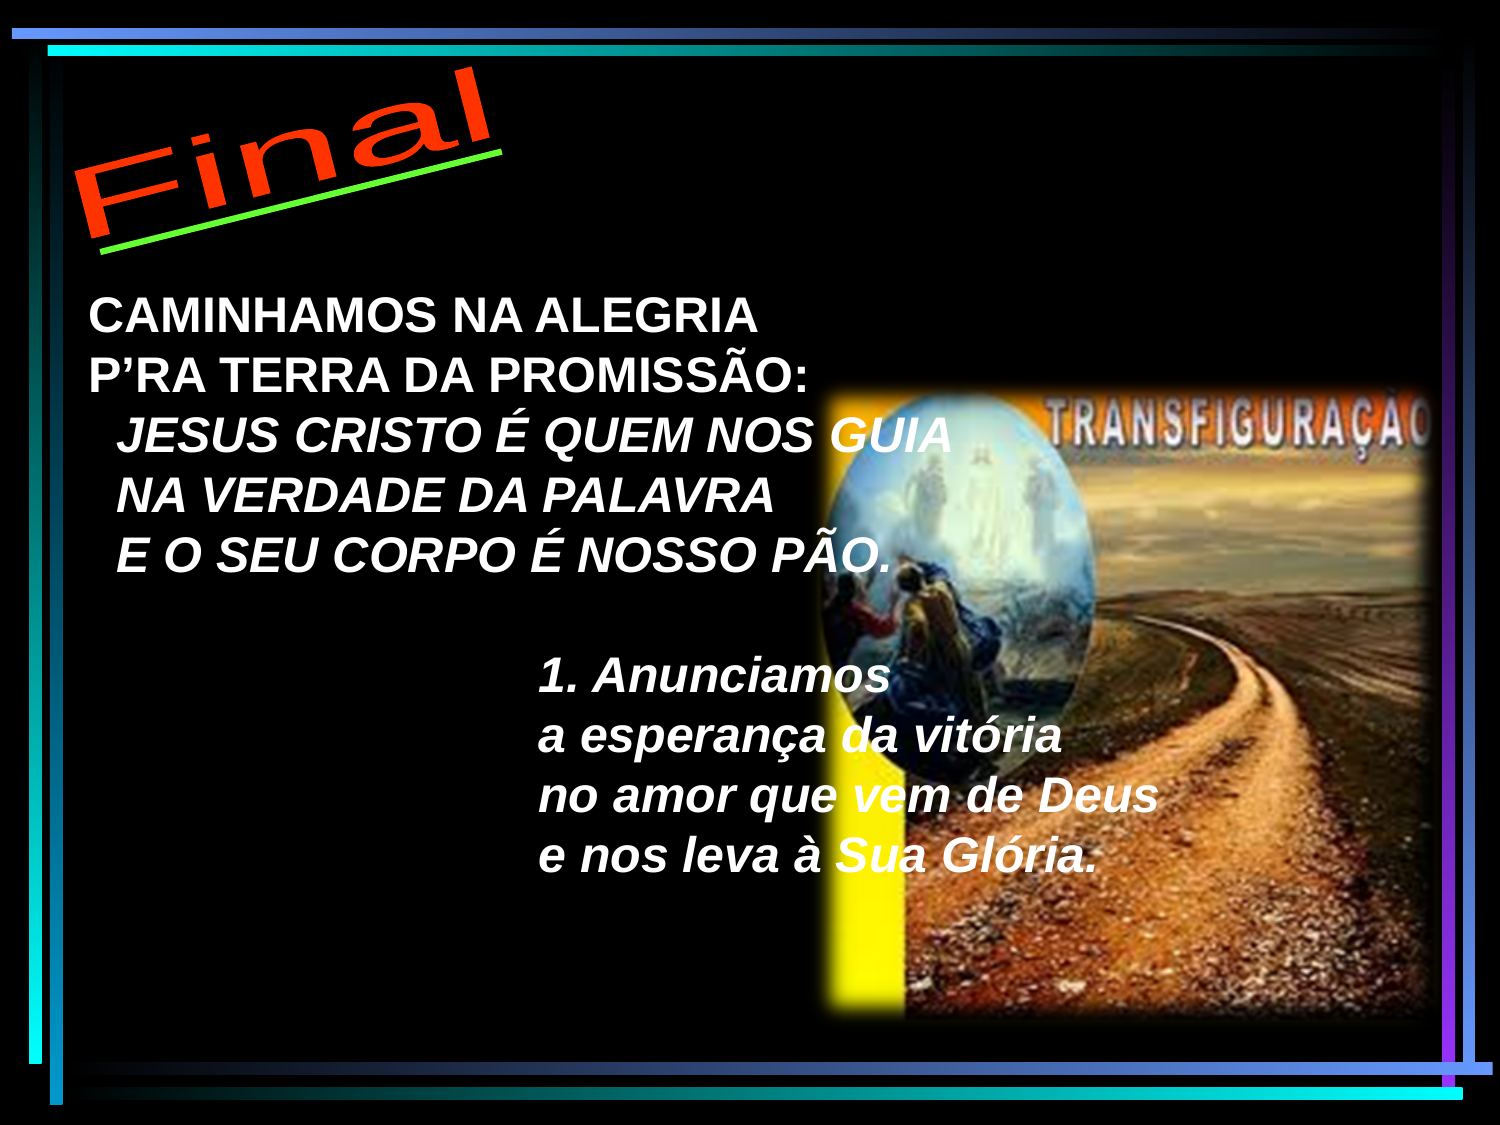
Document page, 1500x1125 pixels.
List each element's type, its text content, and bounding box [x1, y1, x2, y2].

title CAMINHAMOS NA ALEGRIA P’RA TERRA DA PROMISSÃO: JESUS CRISTO É QUEM NOS GUIA NA VERDADE DA PALAVRA E O SEU CORPO É NOSSO PÃO. 1. Anunciamos a esperança da vitória no amor que vem de Deus e nos leva à Sua Glória. [73, 275, 1235, 891]
picture [806, 373, 1448, 1032]
